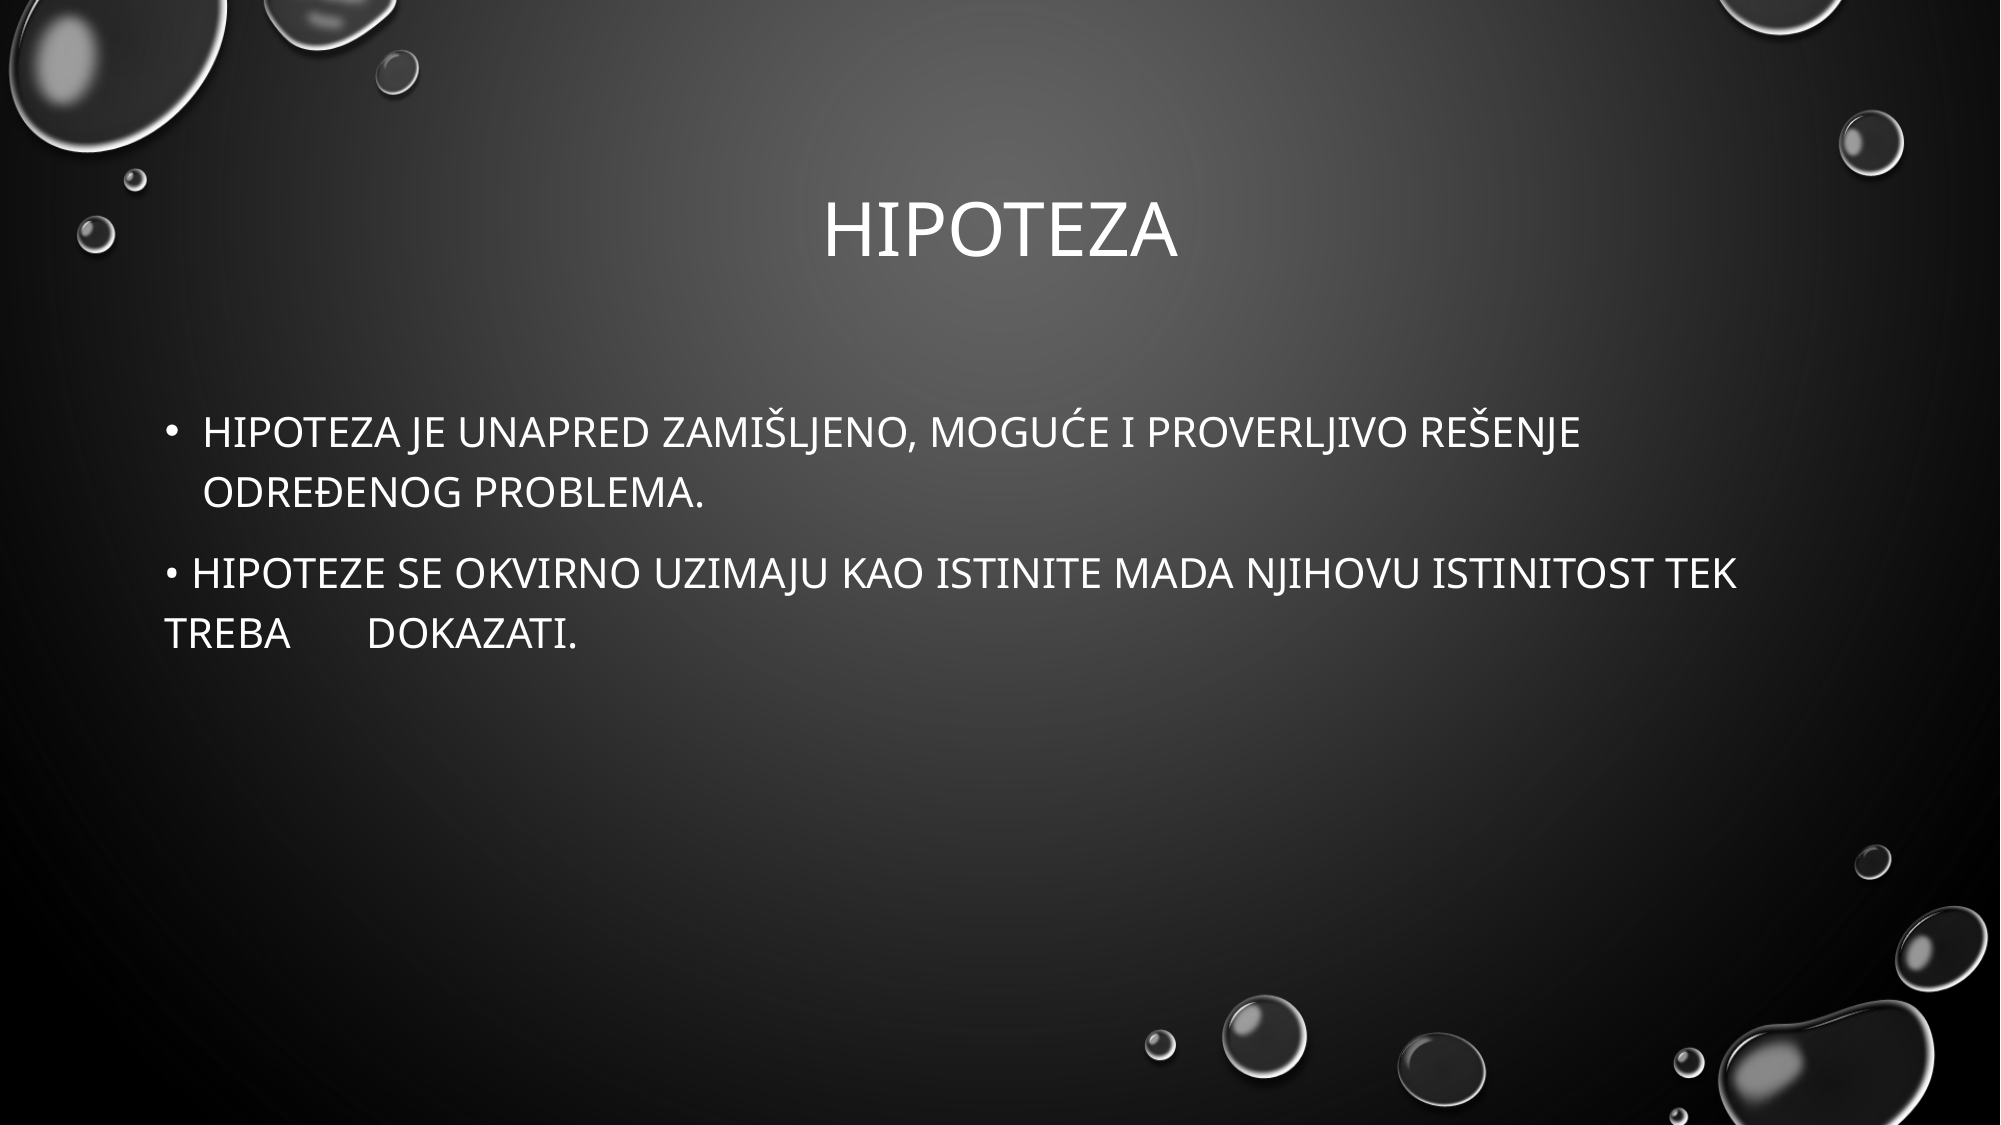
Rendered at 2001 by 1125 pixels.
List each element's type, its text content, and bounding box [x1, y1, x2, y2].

title HIPOTEZA [149, 101, 1851, 364]
list Hipoteza je unapred zamišljeno, moguće i proverljivo rešenje određenog problema. • Hipoteze se OKVIRNO uzimaju kao istinite mada njihovu istinitost tek treba dokazati. [149, 388, 1850, 950]
picture [0, 0, 2000, 1125]
